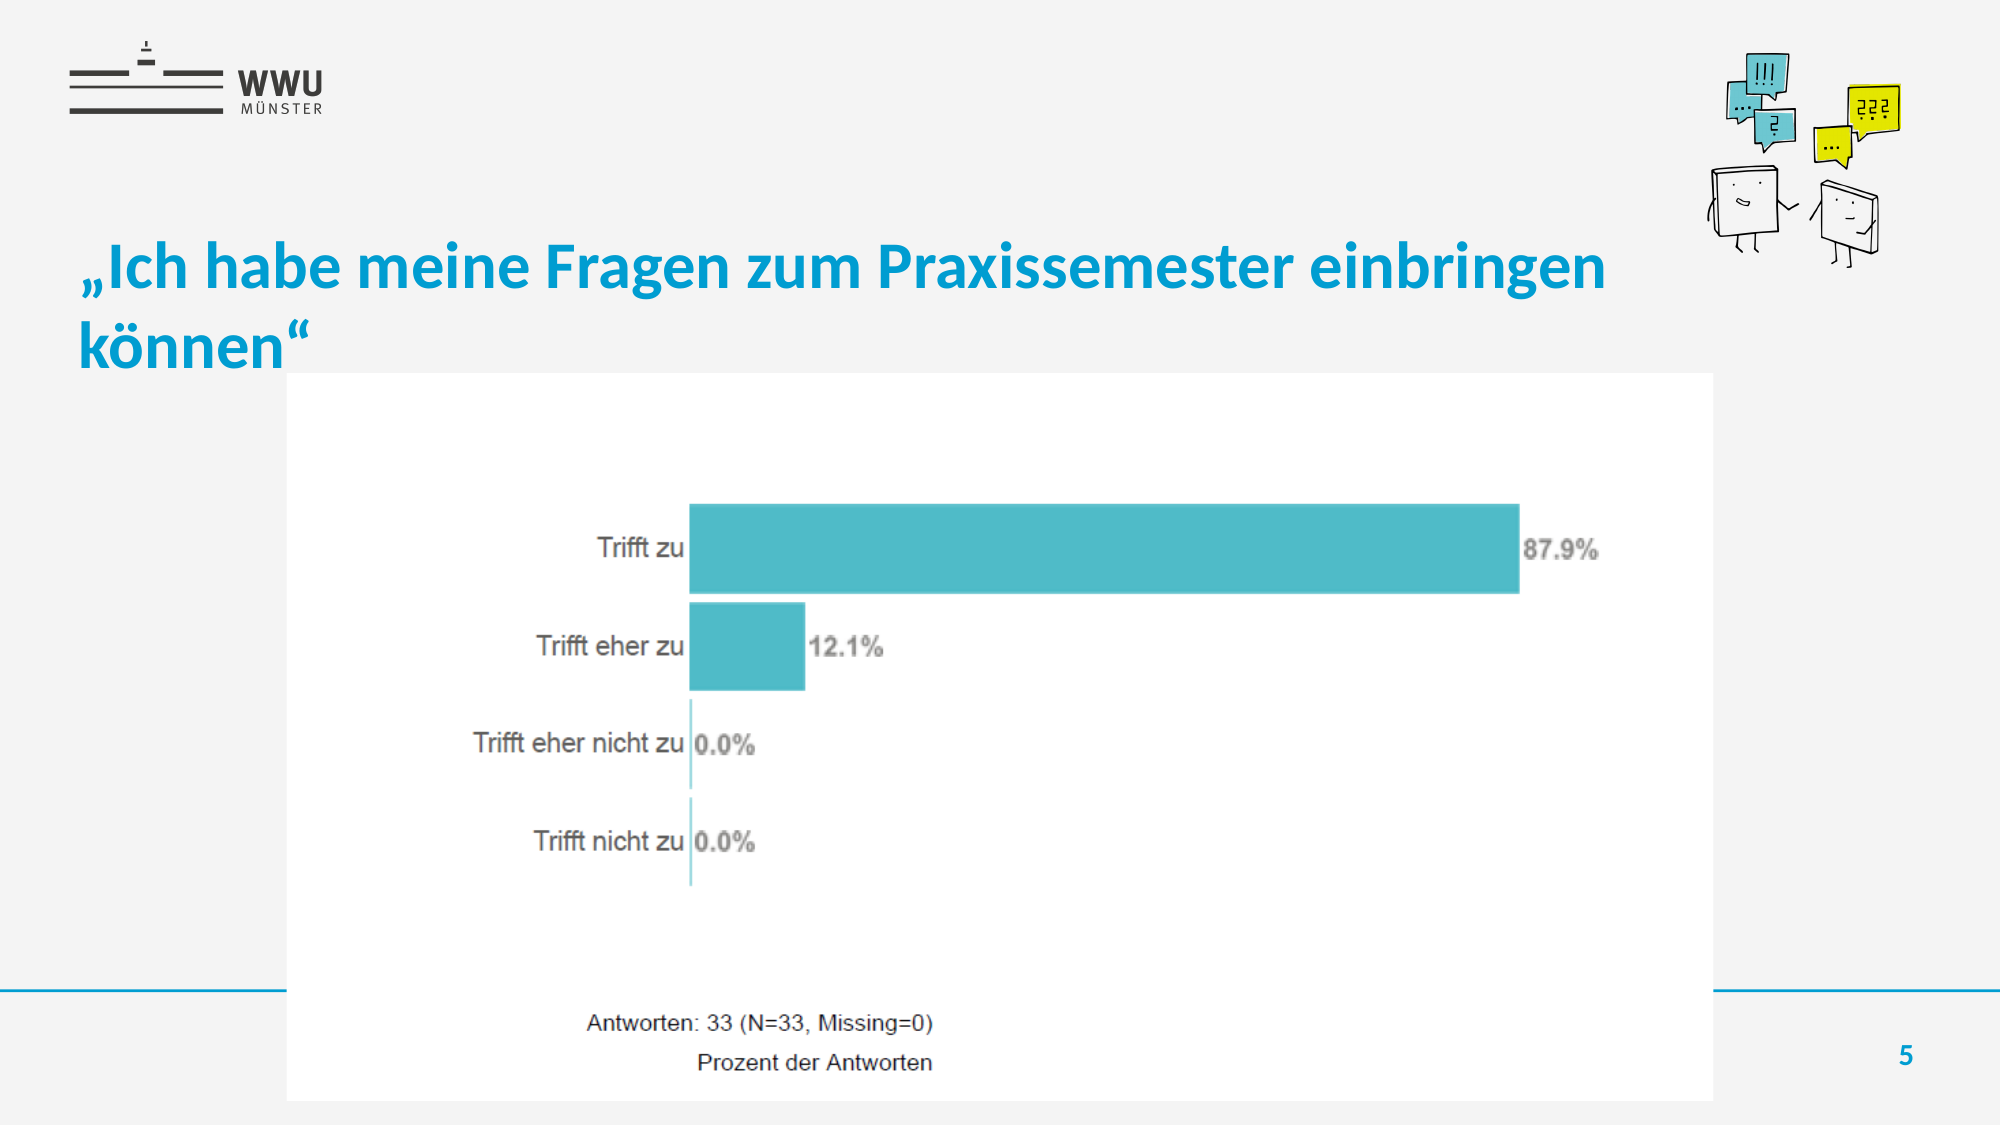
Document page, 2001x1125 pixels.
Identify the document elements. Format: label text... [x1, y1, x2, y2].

slide_number 5 [1763, 1012, 1922, 1072]
picture [286, 373, 1714, 1101]
picture [61, 32, 330, 123]
title „Ich habe meine Fragen zum Praxissemester einbringen können“ [78, 221, 1922, 316]
picture [1700, 53, 1901, 268]
